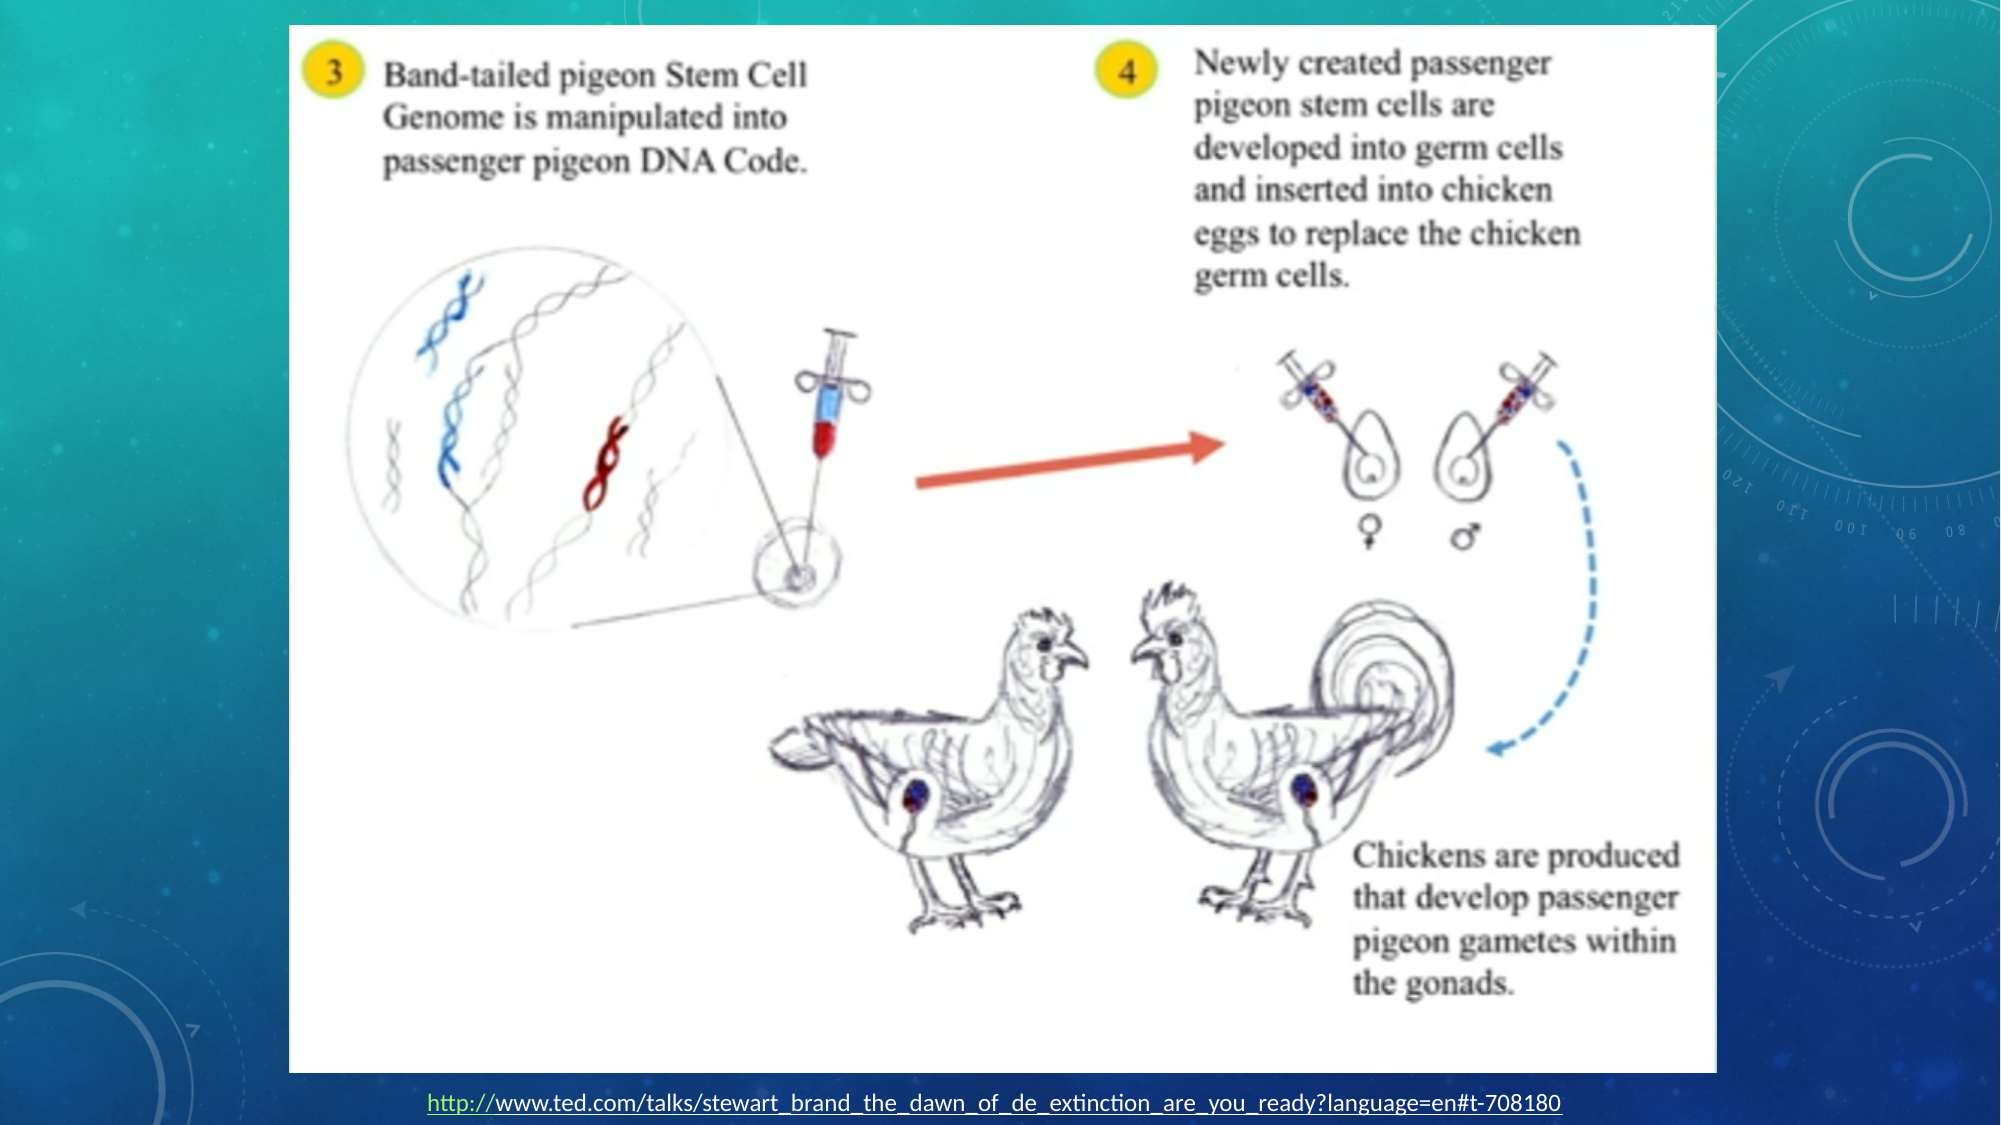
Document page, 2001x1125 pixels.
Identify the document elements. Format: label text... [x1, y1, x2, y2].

text_box http://www.ted.com/talks/stewart_brand_the_dawn_of_de_extinction_are_you_ready?language=en#t-708180 [412, 1084, 1592, 1125]
picture [0, 0, 2001, 1125]
